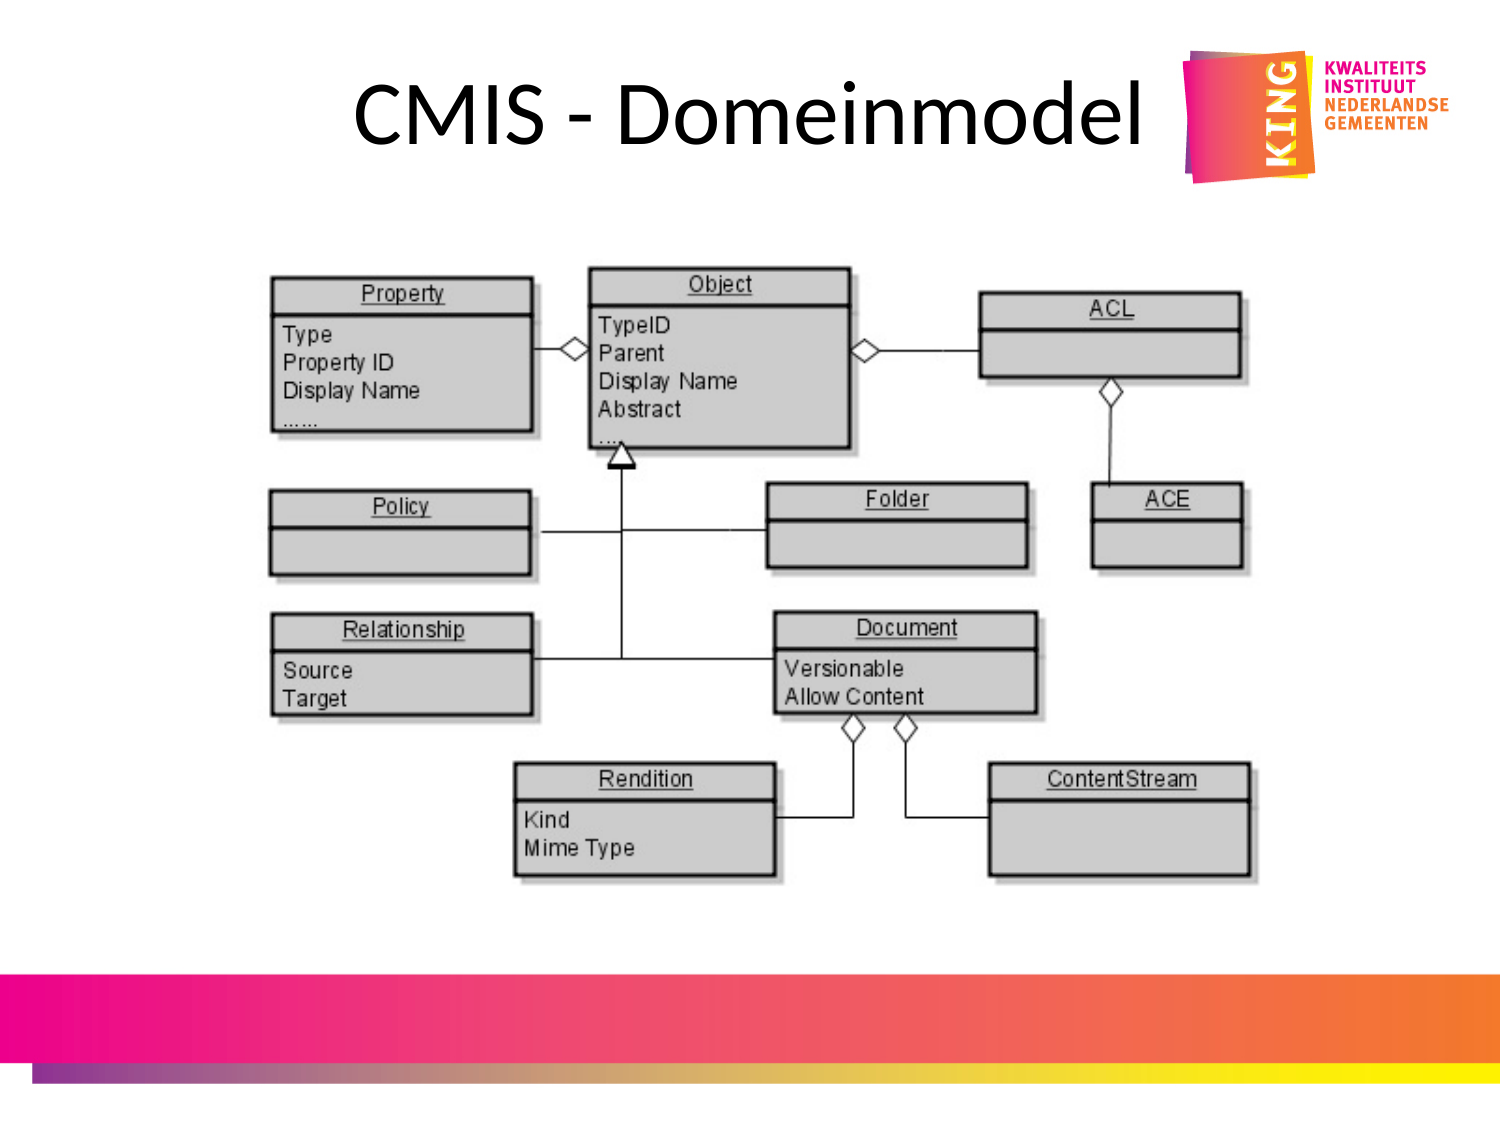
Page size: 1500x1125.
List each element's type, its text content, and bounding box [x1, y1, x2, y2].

title CMIS - Domeinmodel [75, 45, 1425, 233]
picture [0, 0, 1500, 1125]
